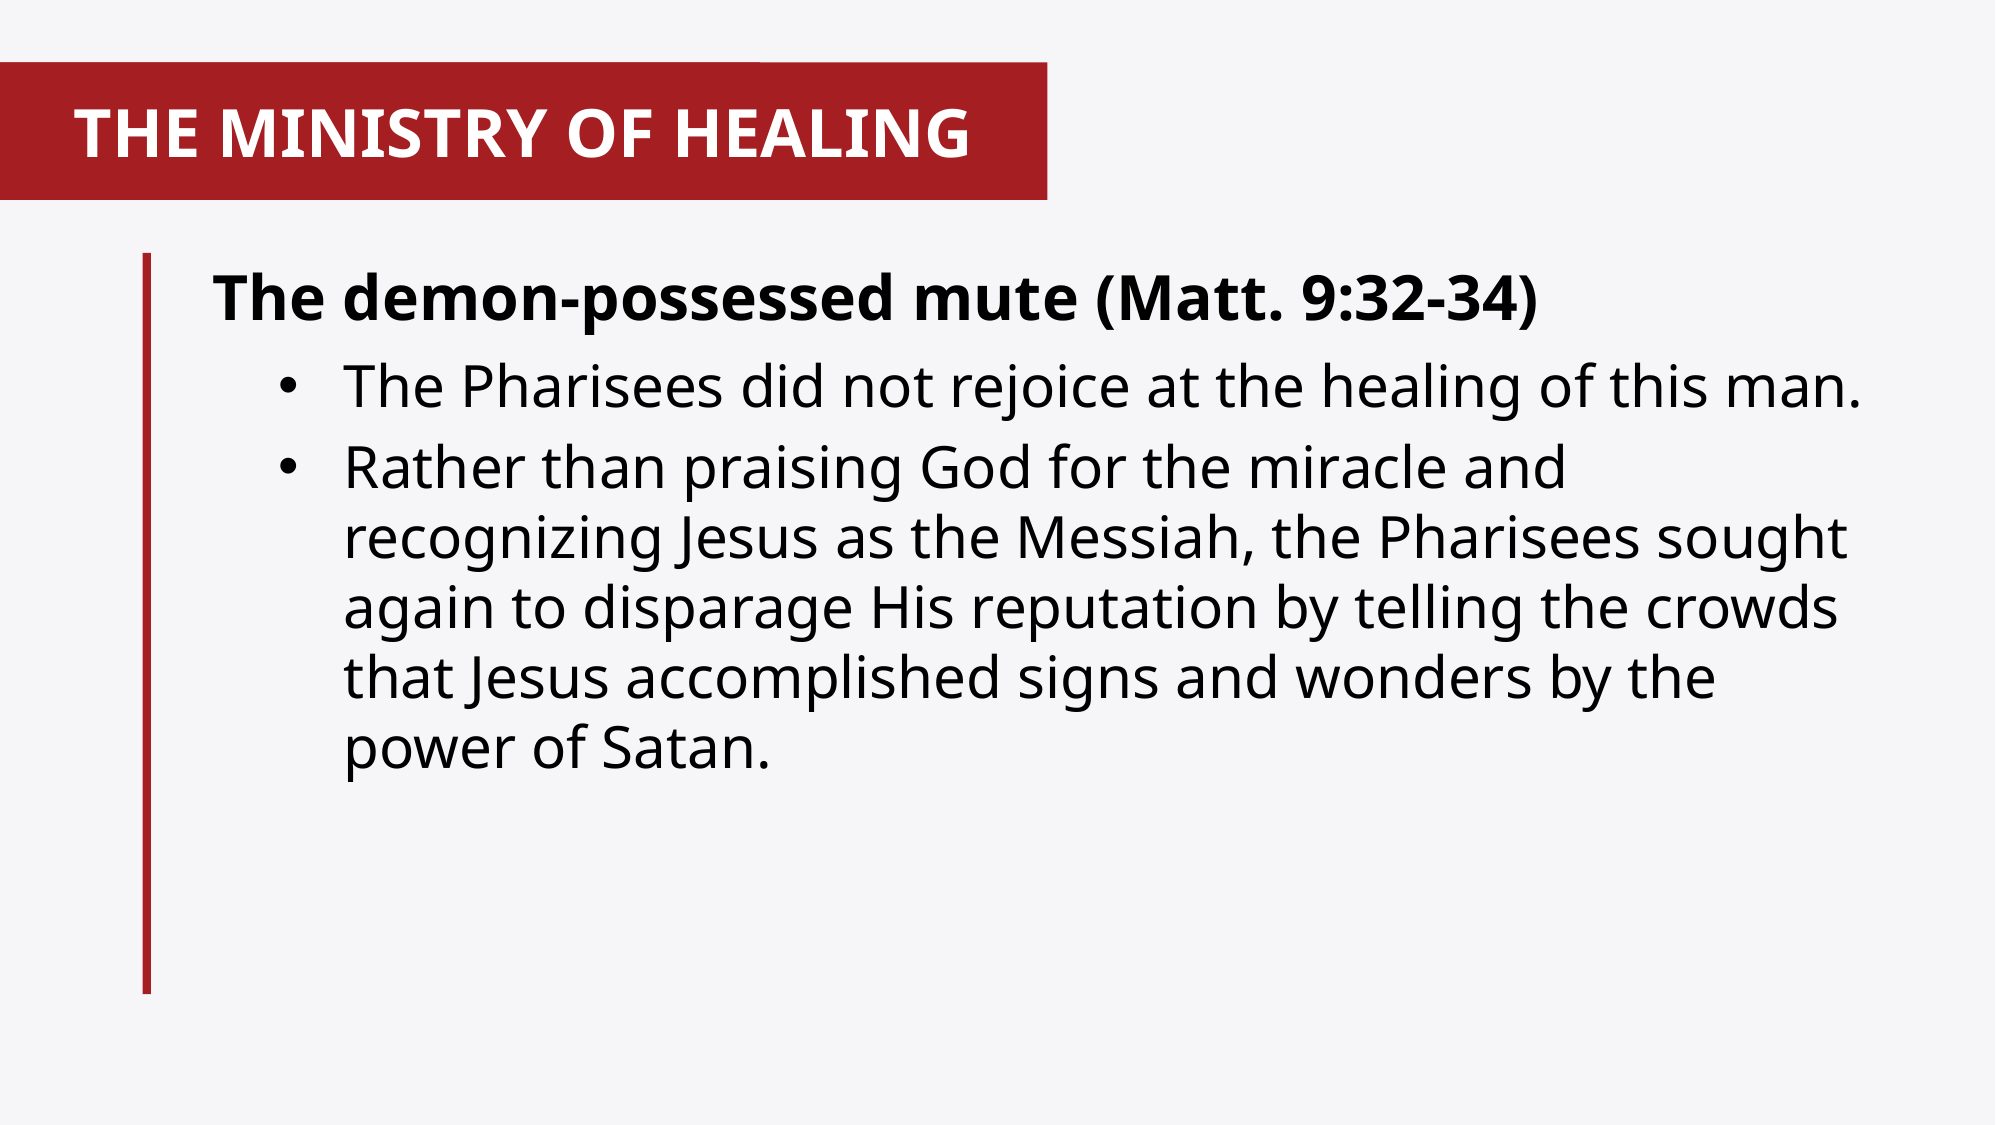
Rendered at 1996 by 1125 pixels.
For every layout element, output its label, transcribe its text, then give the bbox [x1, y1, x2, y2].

subtitle The demon-possessed mute (Matt. 9:32-34) The Pharisees did not rejoice at the healing of this man. Rather than praising God for the miracle and recognizing Jesus as the Messiah, the Pharisees sought again to disparage His reputation by telling the crowds that Jesus accomplished signs and wonders by the power of Satan. [197, 249, 1885, 1125]
title THE MINISTRY OF HEALING [0, 62, 1048, 200]
